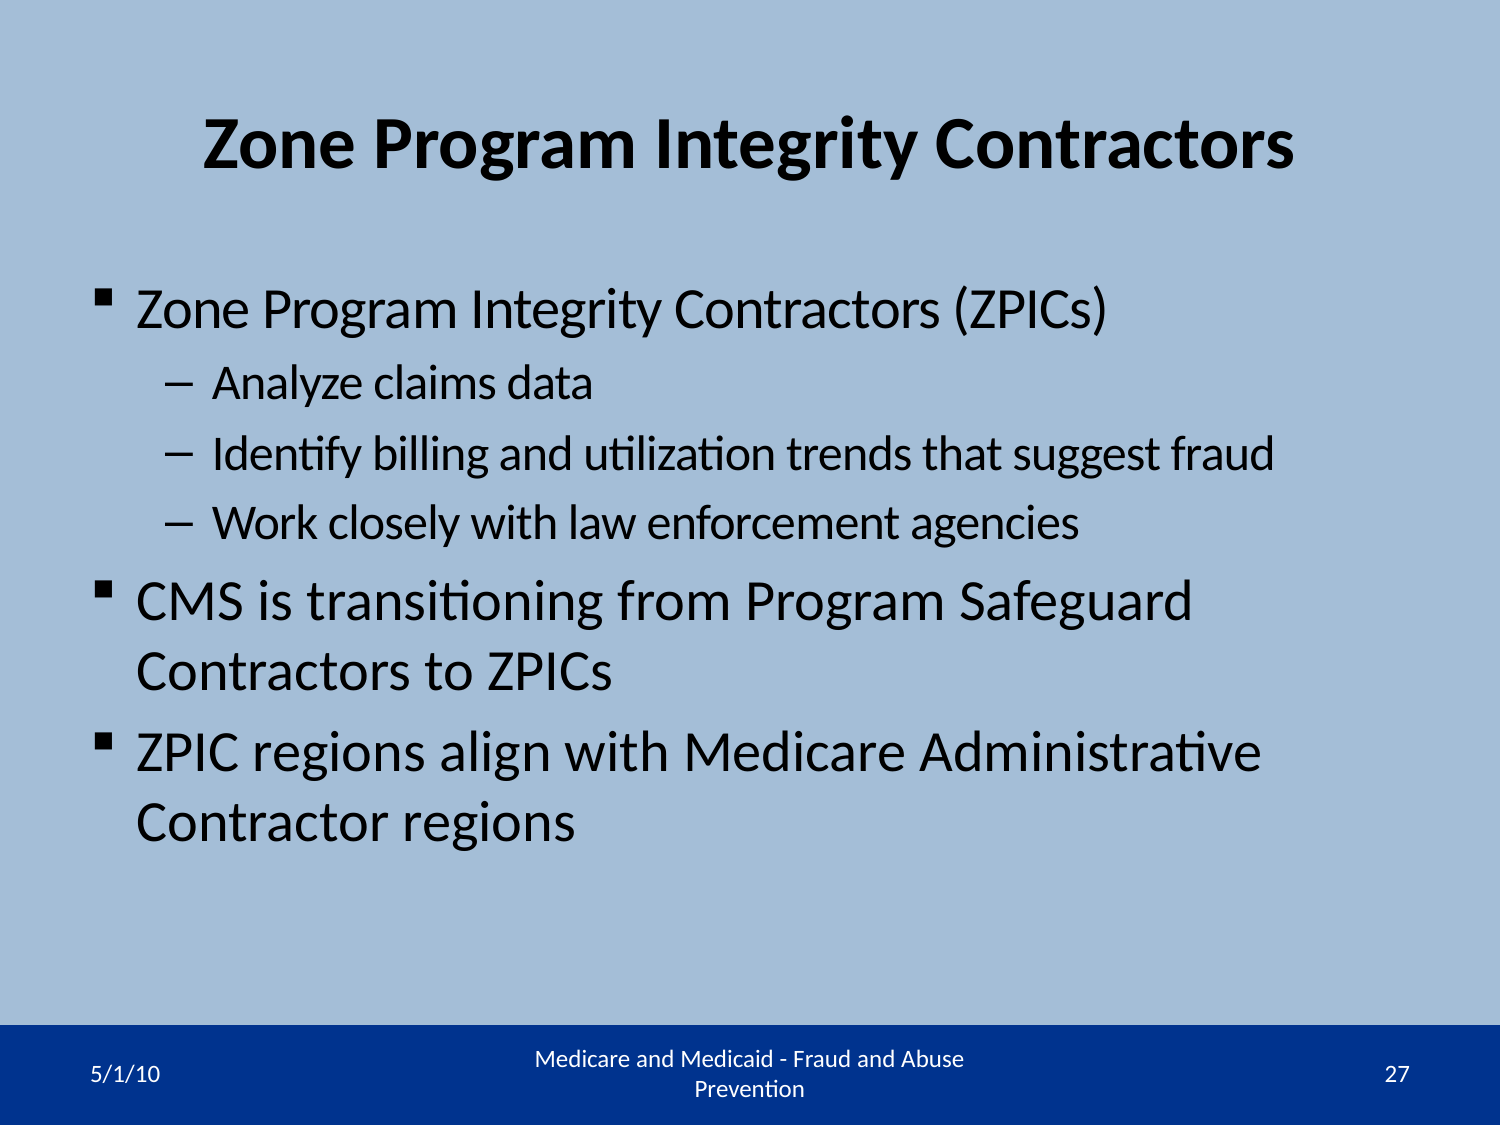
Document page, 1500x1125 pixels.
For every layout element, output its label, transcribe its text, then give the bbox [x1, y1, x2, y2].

footer Medicare and Medicaid - Fraud and Abuse Prevention [462, 1042, 1038, 1103]
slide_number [75, 1042, 425, 1103]
slide_number 27 [1074, 1042, 1425, 1103]
title Zone Program Integrity Contractors [74, 44, 1426, 233]
list Zone Program Integrity Contractors (ZPICs) Analyze claims data Identify billing and utilization trends that suggest fraud Work closely with law enforcement agencies CMS is transitioning from Program Safeguard Contractors to ZPICs ZPIC regions align with Medicare Administrative Contractor regions [74, 262, 1426, 1006]
